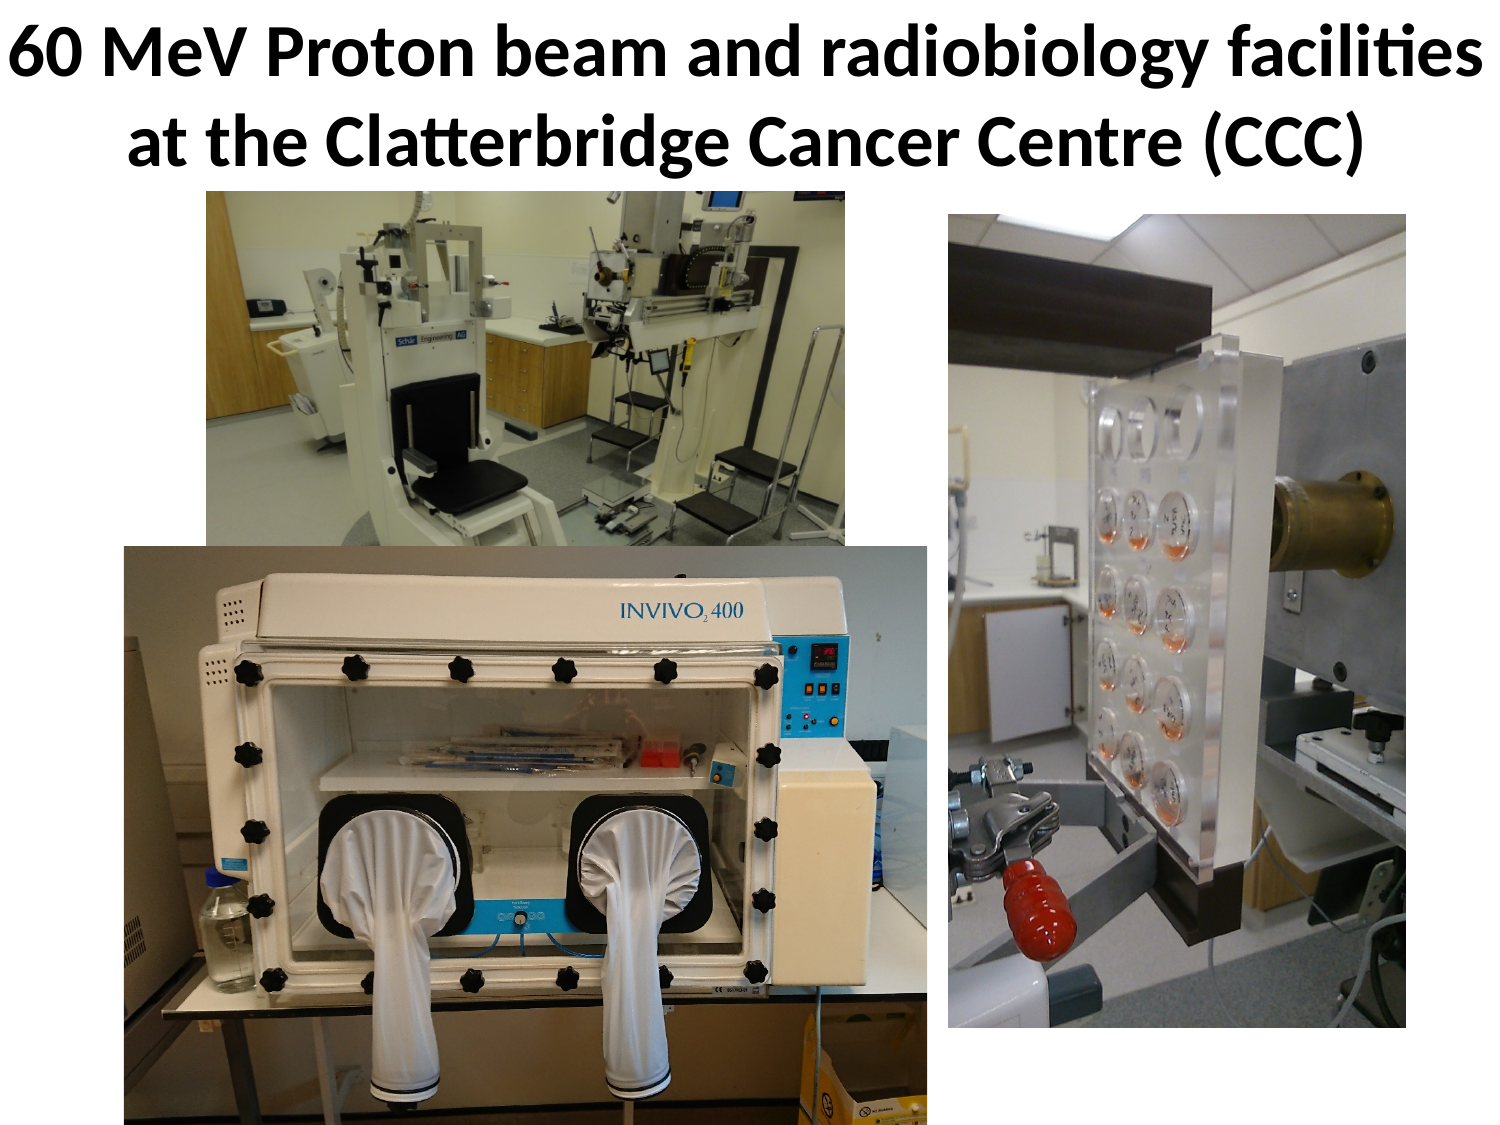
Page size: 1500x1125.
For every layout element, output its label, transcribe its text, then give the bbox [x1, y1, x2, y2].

text_box 60 MeV Proton beam and radiobiology facilities at the Clatterbridge Cancer Centre (CCC) [0, 0, 1500, 190]
picture [123, 191, 928, 1125]
picture [948, 214, 1406, 1028]
